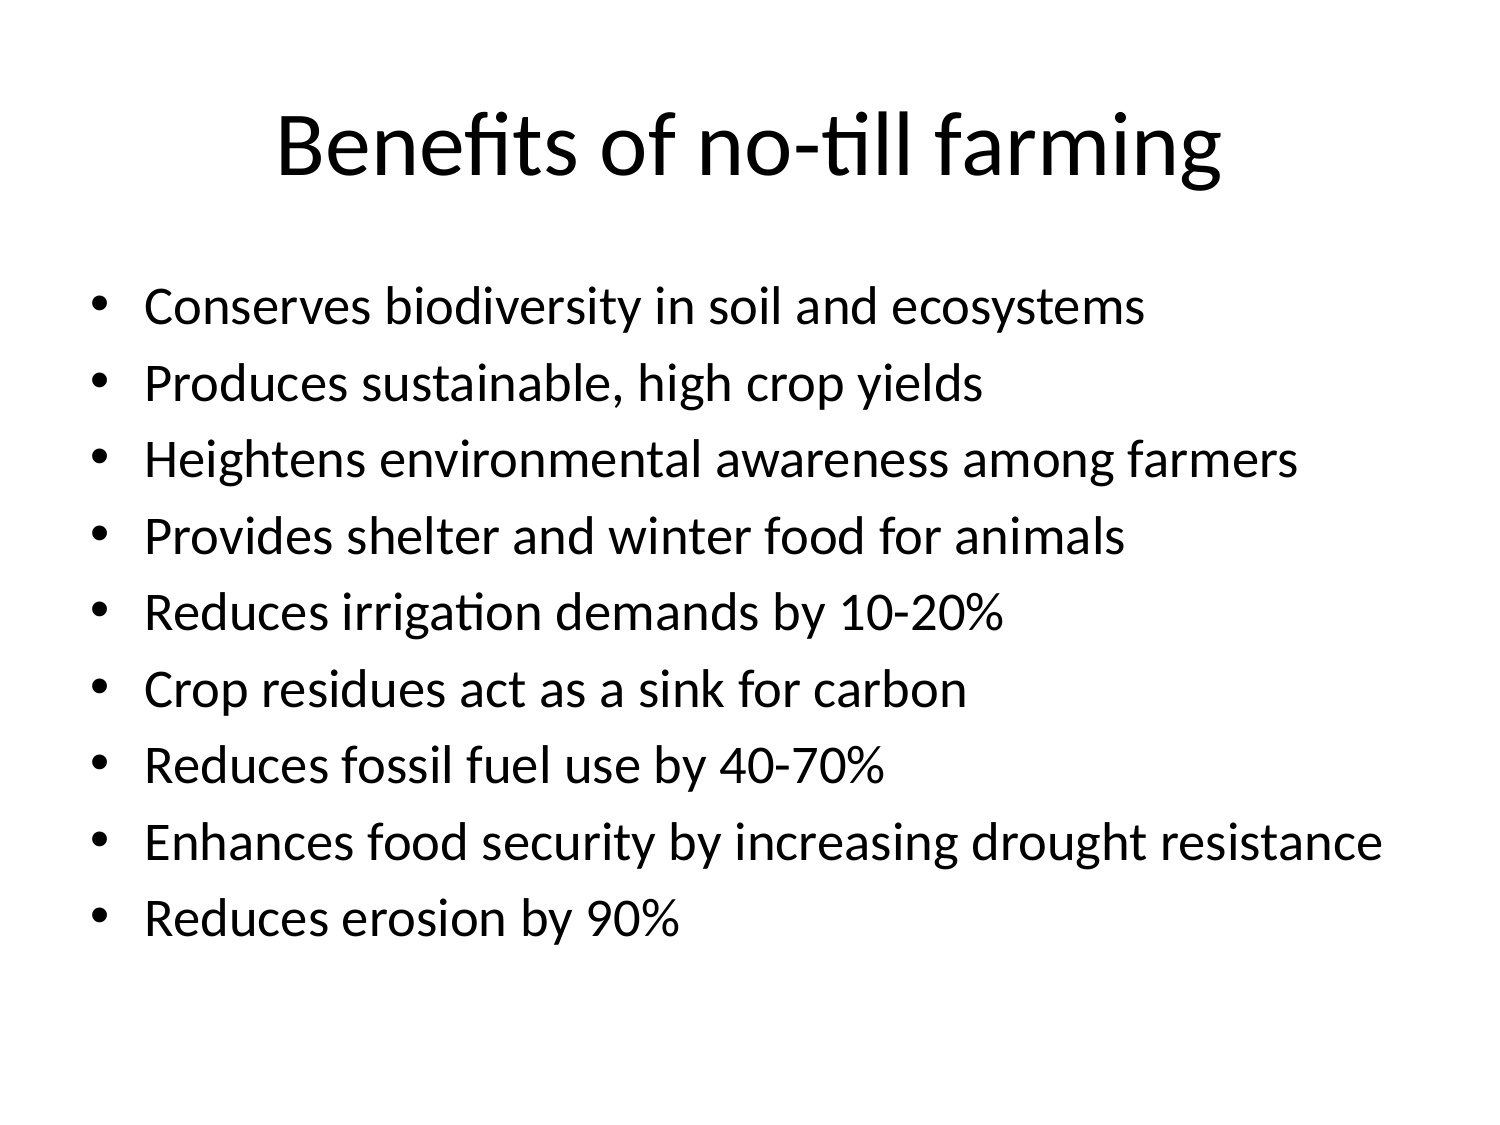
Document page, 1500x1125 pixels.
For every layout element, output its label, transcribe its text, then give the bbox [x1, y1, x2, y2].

list Conserves biodiversity in soil and ecosystems Produces sustainable, high crop yields Heightens environmental awareness among farmers Provides shelter and winter food for animals Reduces irrigation demands by 10-20% Crop residues act as a sink for carbon Reduces fossil fuel use by 40-70% Enhances food security by increasing drought resistance Reduces erosion by 90% [75, 262, 1425, 1005]
title Benefits of no-till farming [75, 45, 1425, 233]
